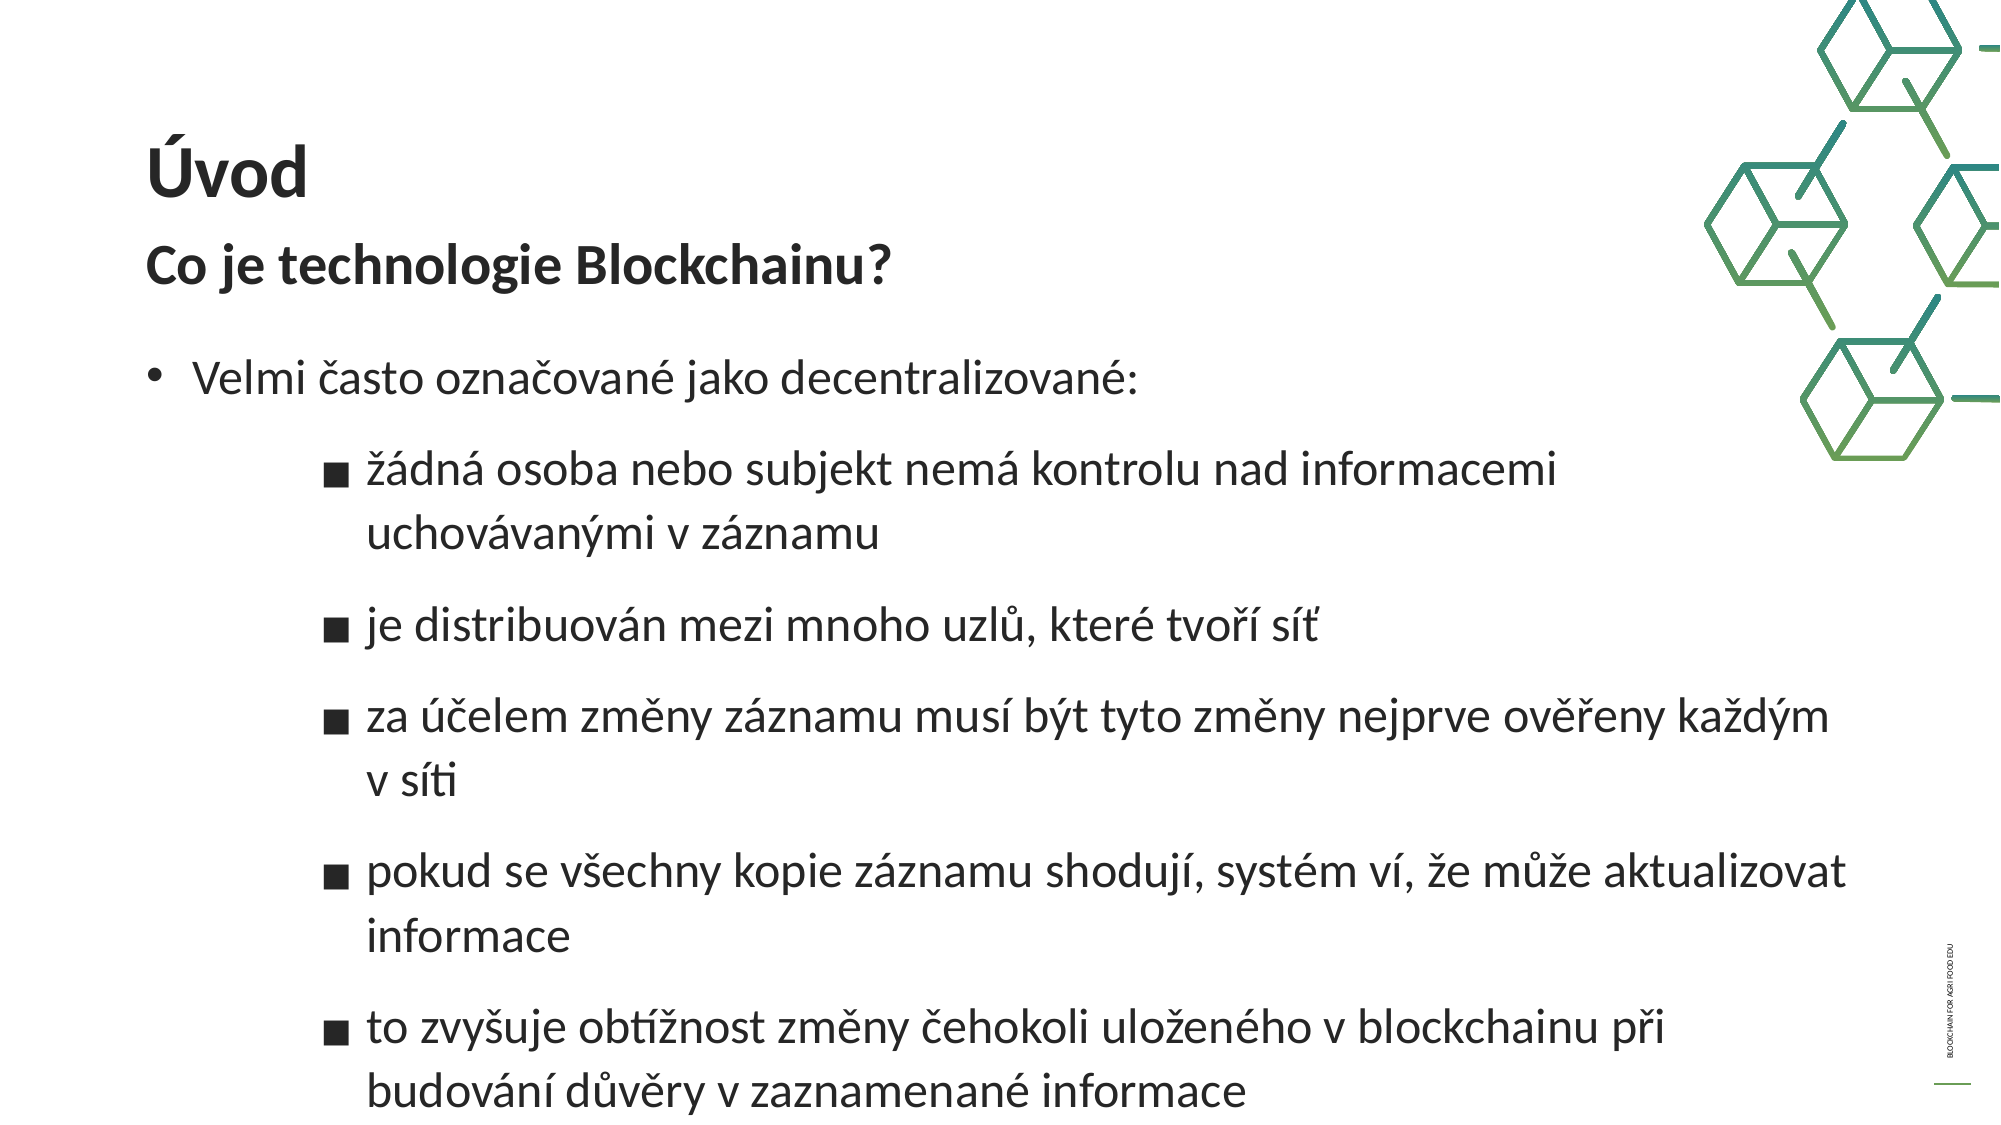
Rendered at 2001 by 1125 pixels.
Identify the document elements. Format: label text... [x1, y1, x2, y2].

list Úvod Co je technologie Blockchainu? [130, 124, 1698, 337]
list Velmi často označované jako decentralizované: žádná osoba nebo subjekt nemá kontrolu nad informacemi uchovávanými v záznamu je distribuován mezi mnoho uzlů, které tvoří síť za účelem změny záznamu musí být tyto změny nejprve ověřeny každým v síti pokud se všechny kopie záznamu shodují, systém ví, že může aktualizovat informace to zvyšuje obtížnost změny čehokoli uloženého v blockchainu při budování důvěry v zaznamenané informace [130, 337, 1869, 1020]
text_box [1703, 0, 2000, 462]
